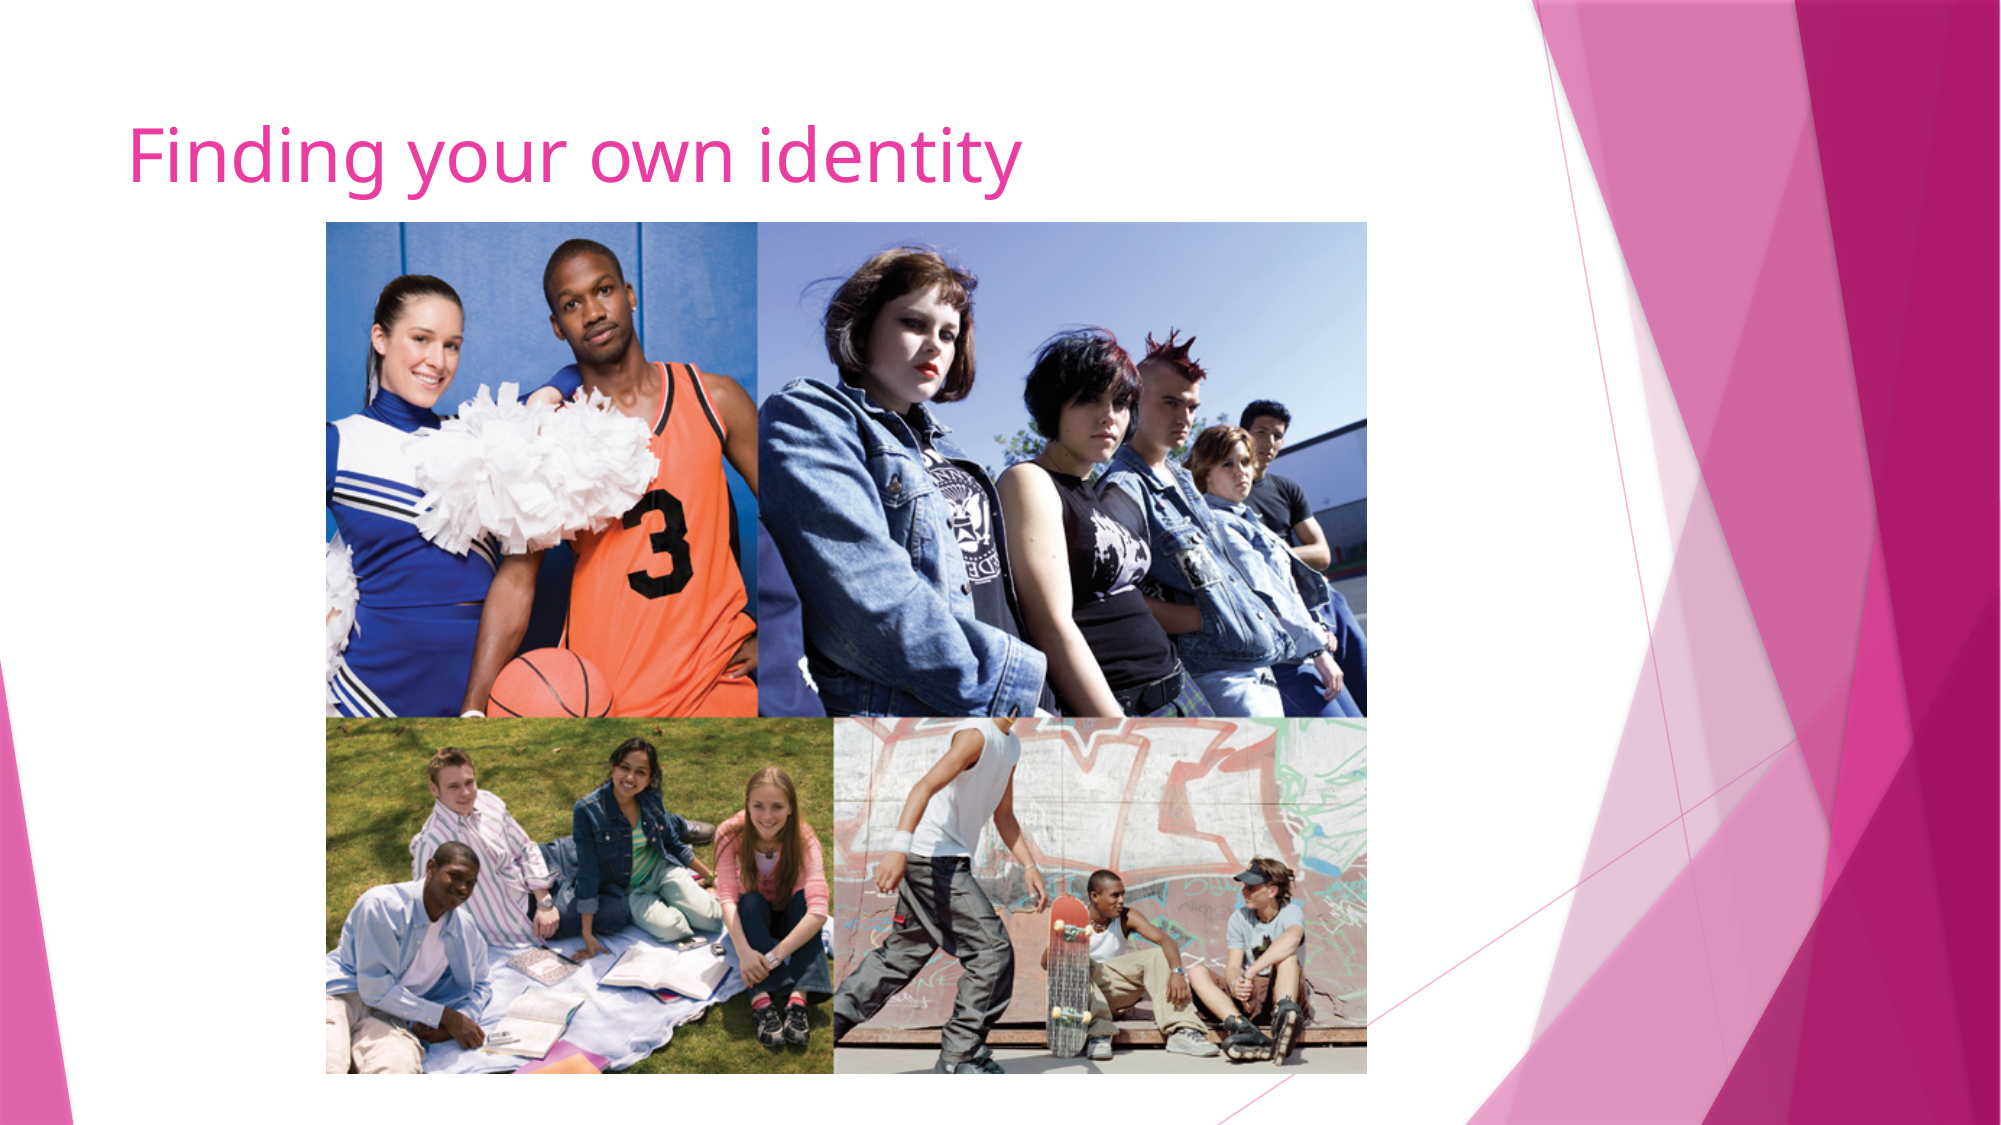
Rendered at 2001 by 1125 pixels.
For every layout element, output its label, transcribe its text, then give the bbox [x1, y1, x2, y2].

title Finding your own identity [111, 99, 1522, 317]
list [325, 222, 1367, 1075]
